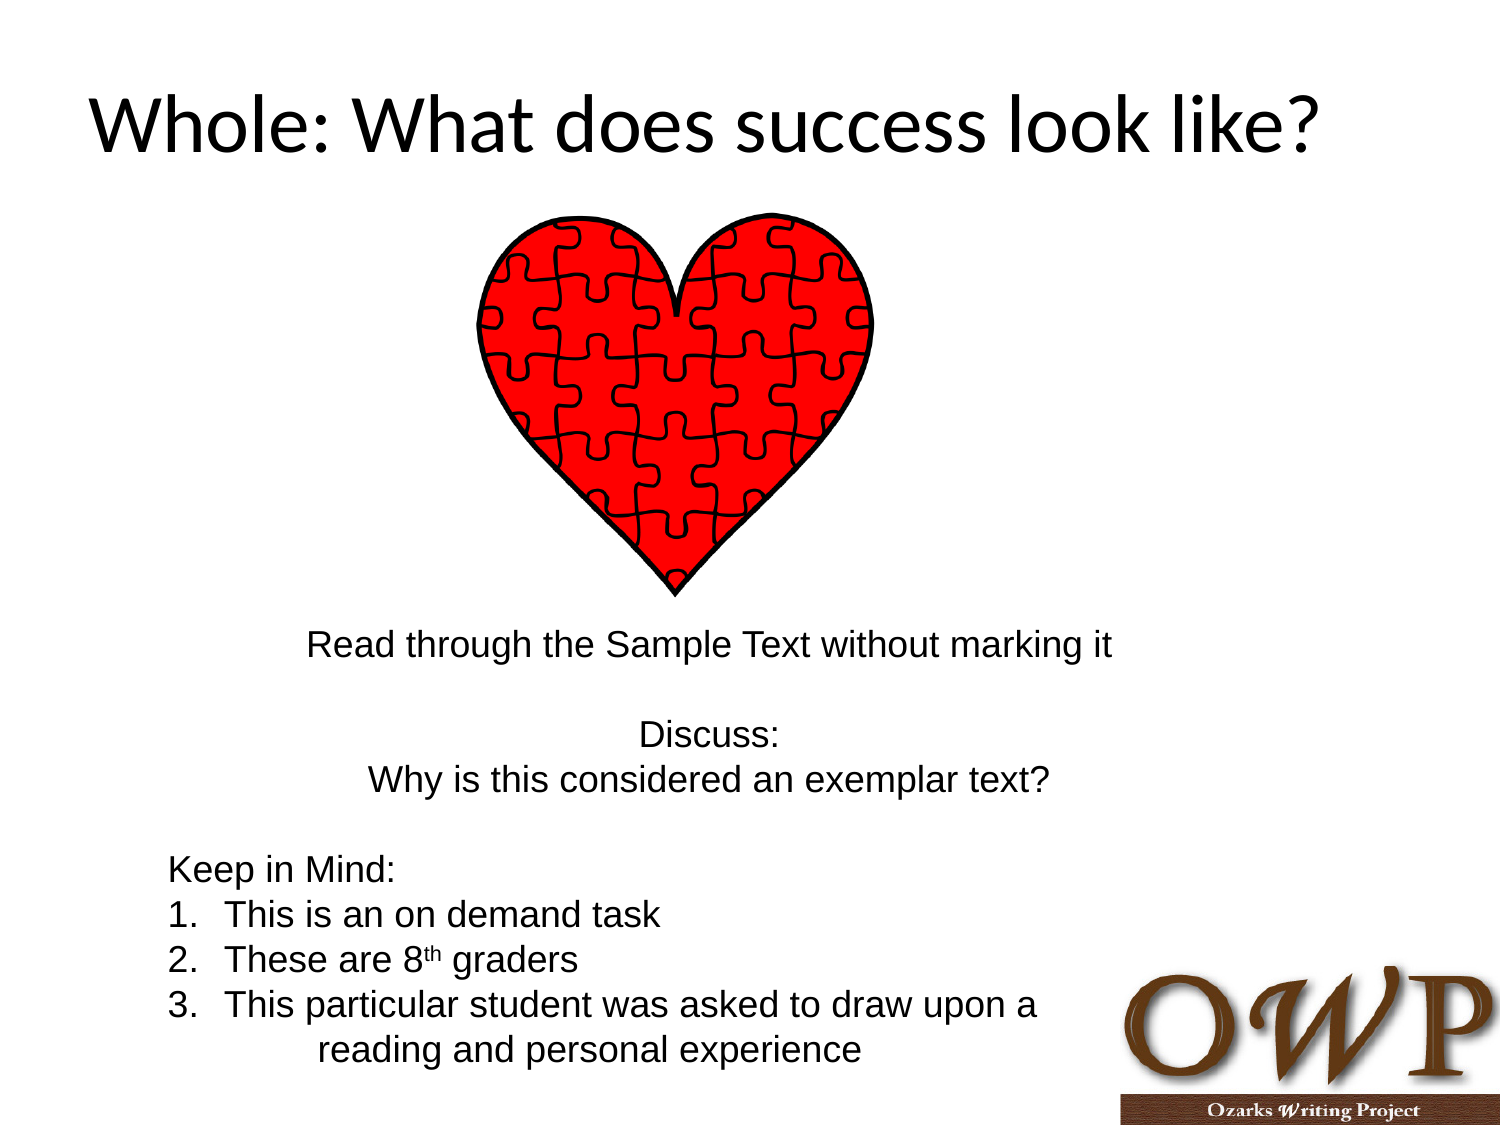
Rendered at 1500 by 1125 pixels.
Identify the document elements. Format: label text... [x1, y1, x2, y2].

picture [1120, 957, 1500, 1125]
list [462, 199, 888, 611]
text_box Read through the Sample Text without marking it Discuss: Why is this considered an exemplar text? Keep in Mind: This is an on demand task These are 8th graders This particular student was asked to draw upon a reading and personal experience [152, 612, 1266, 1125]
title Whole: What does success look like? [30, 24, 1382, 213]
